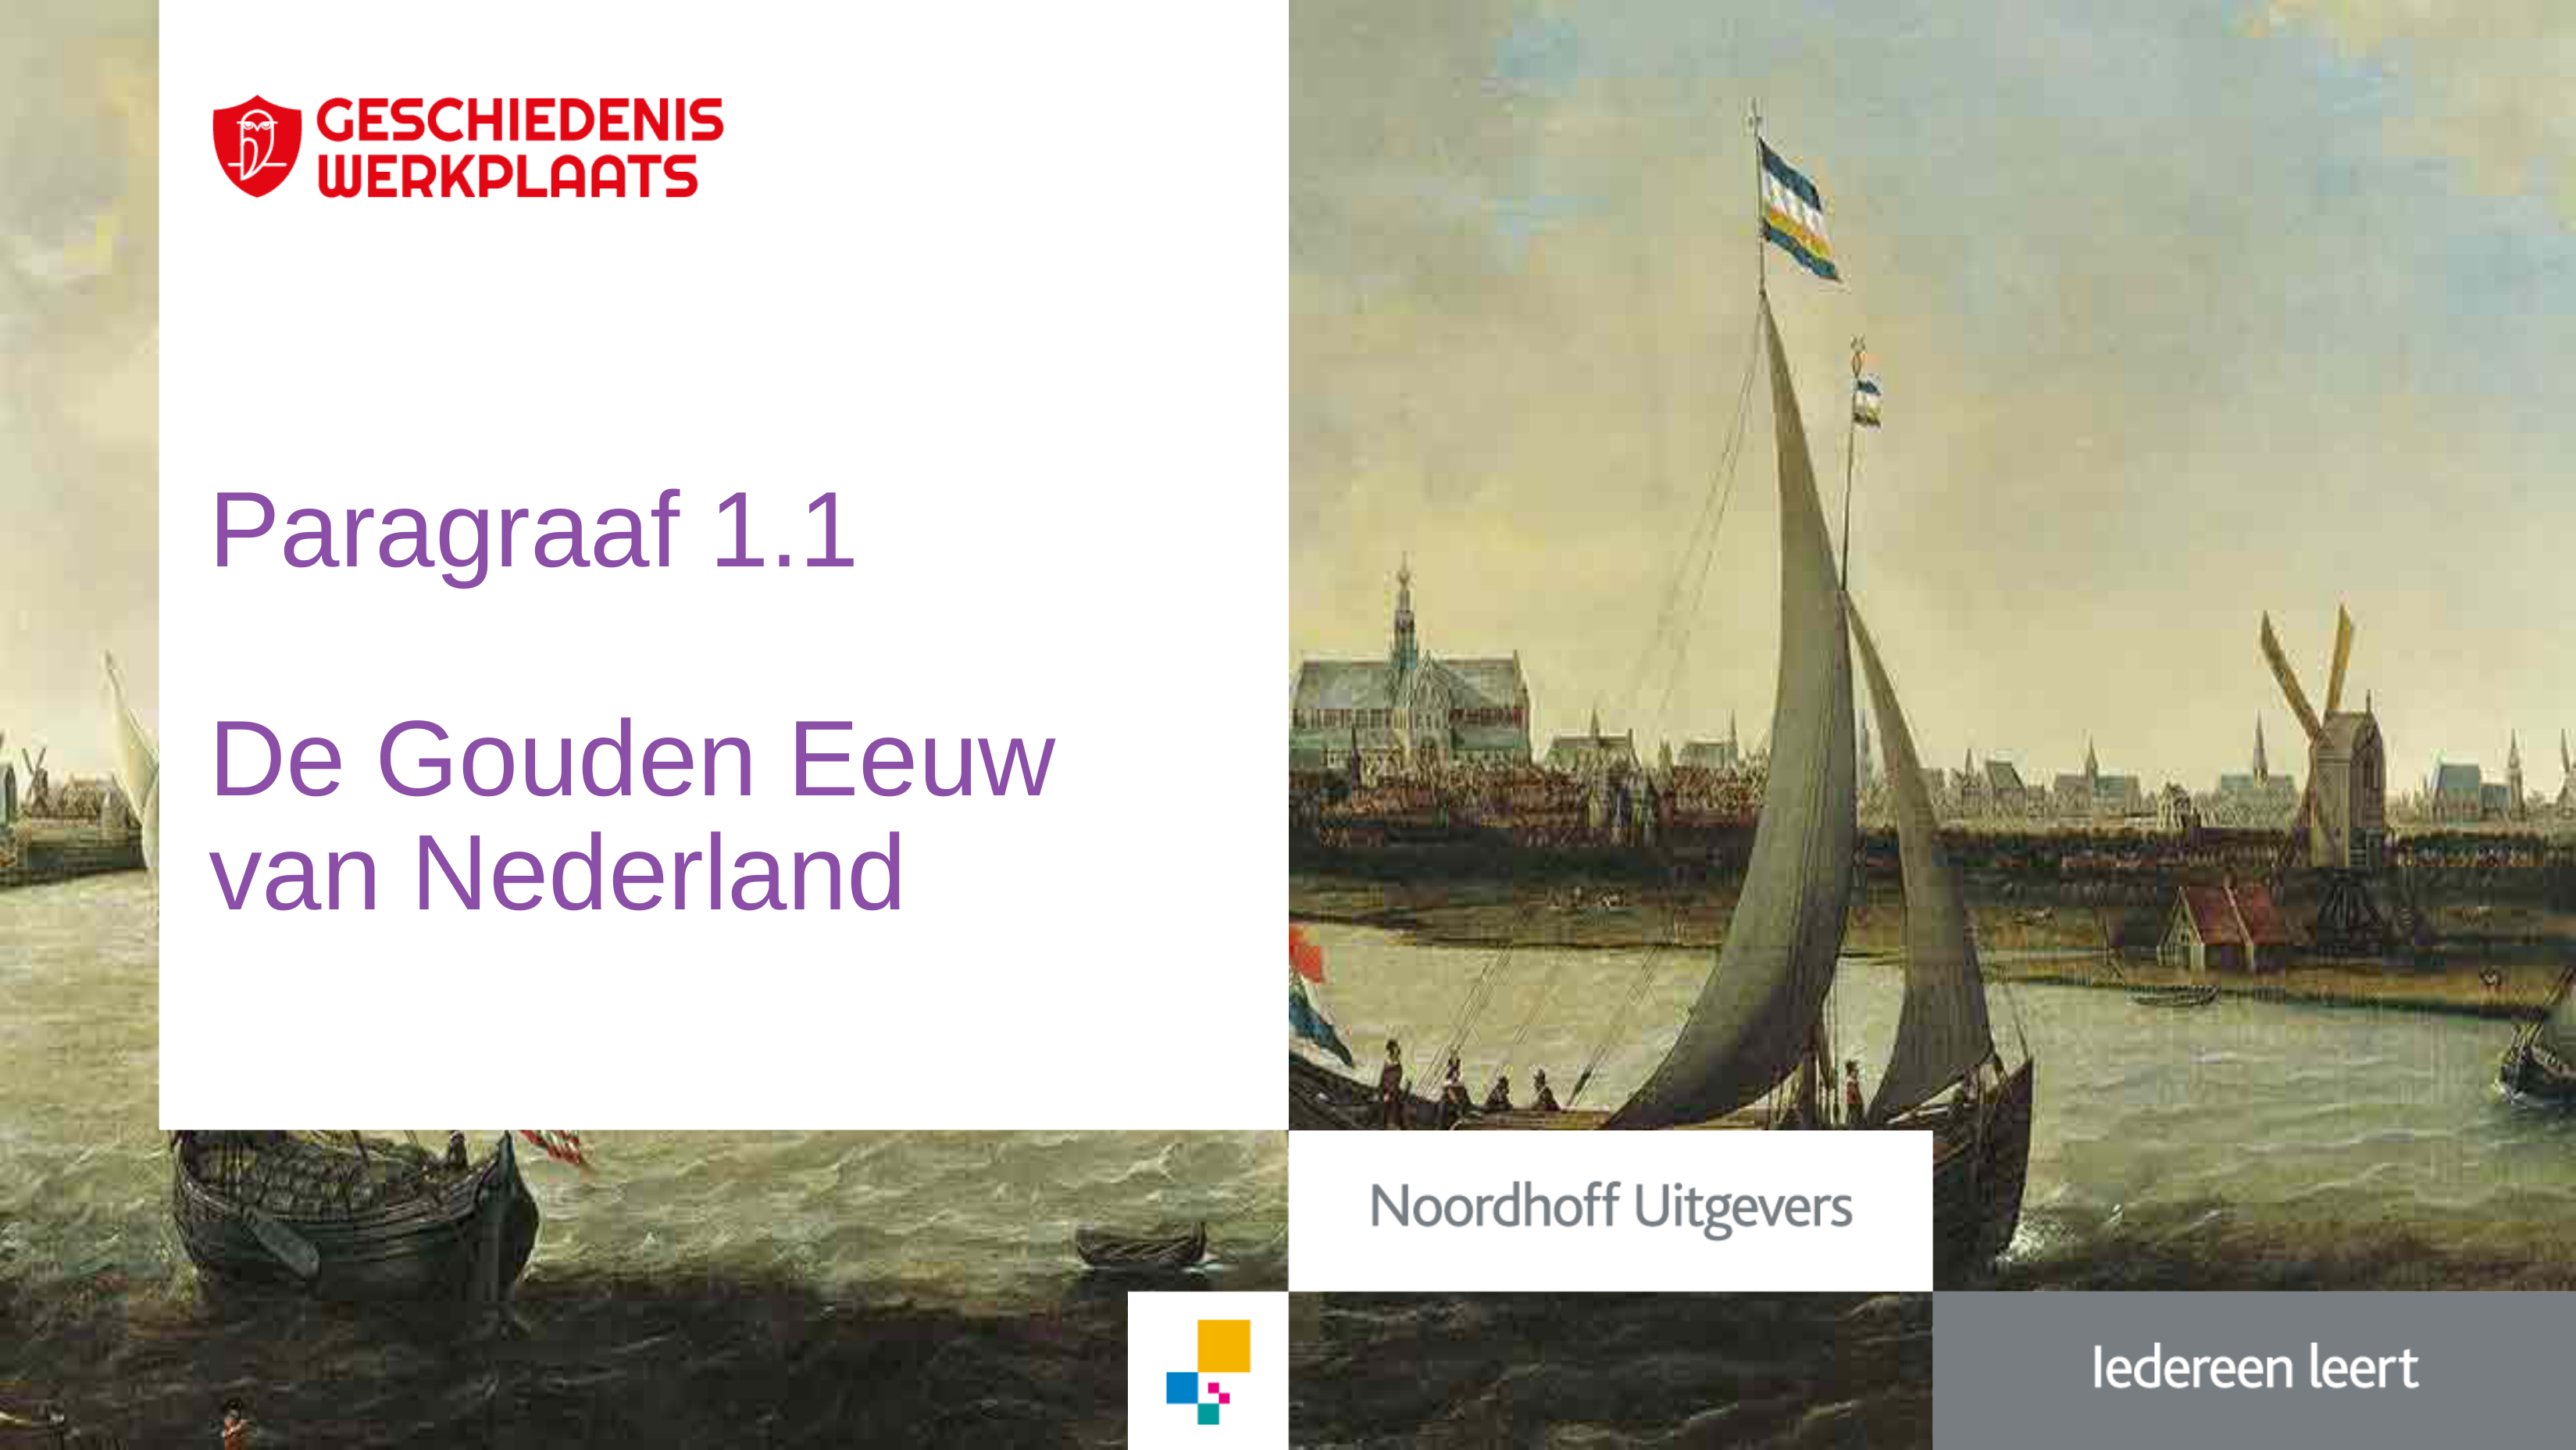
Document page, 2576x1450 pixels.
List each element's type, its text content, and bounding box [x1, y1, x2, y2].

title Paragraaf 1.1 De Gouden Eeuw van Nederland [159, 322, 1289, 968]
picture [0, 0, 2576, 1450]
picture [159, 0, 1185, 293]
